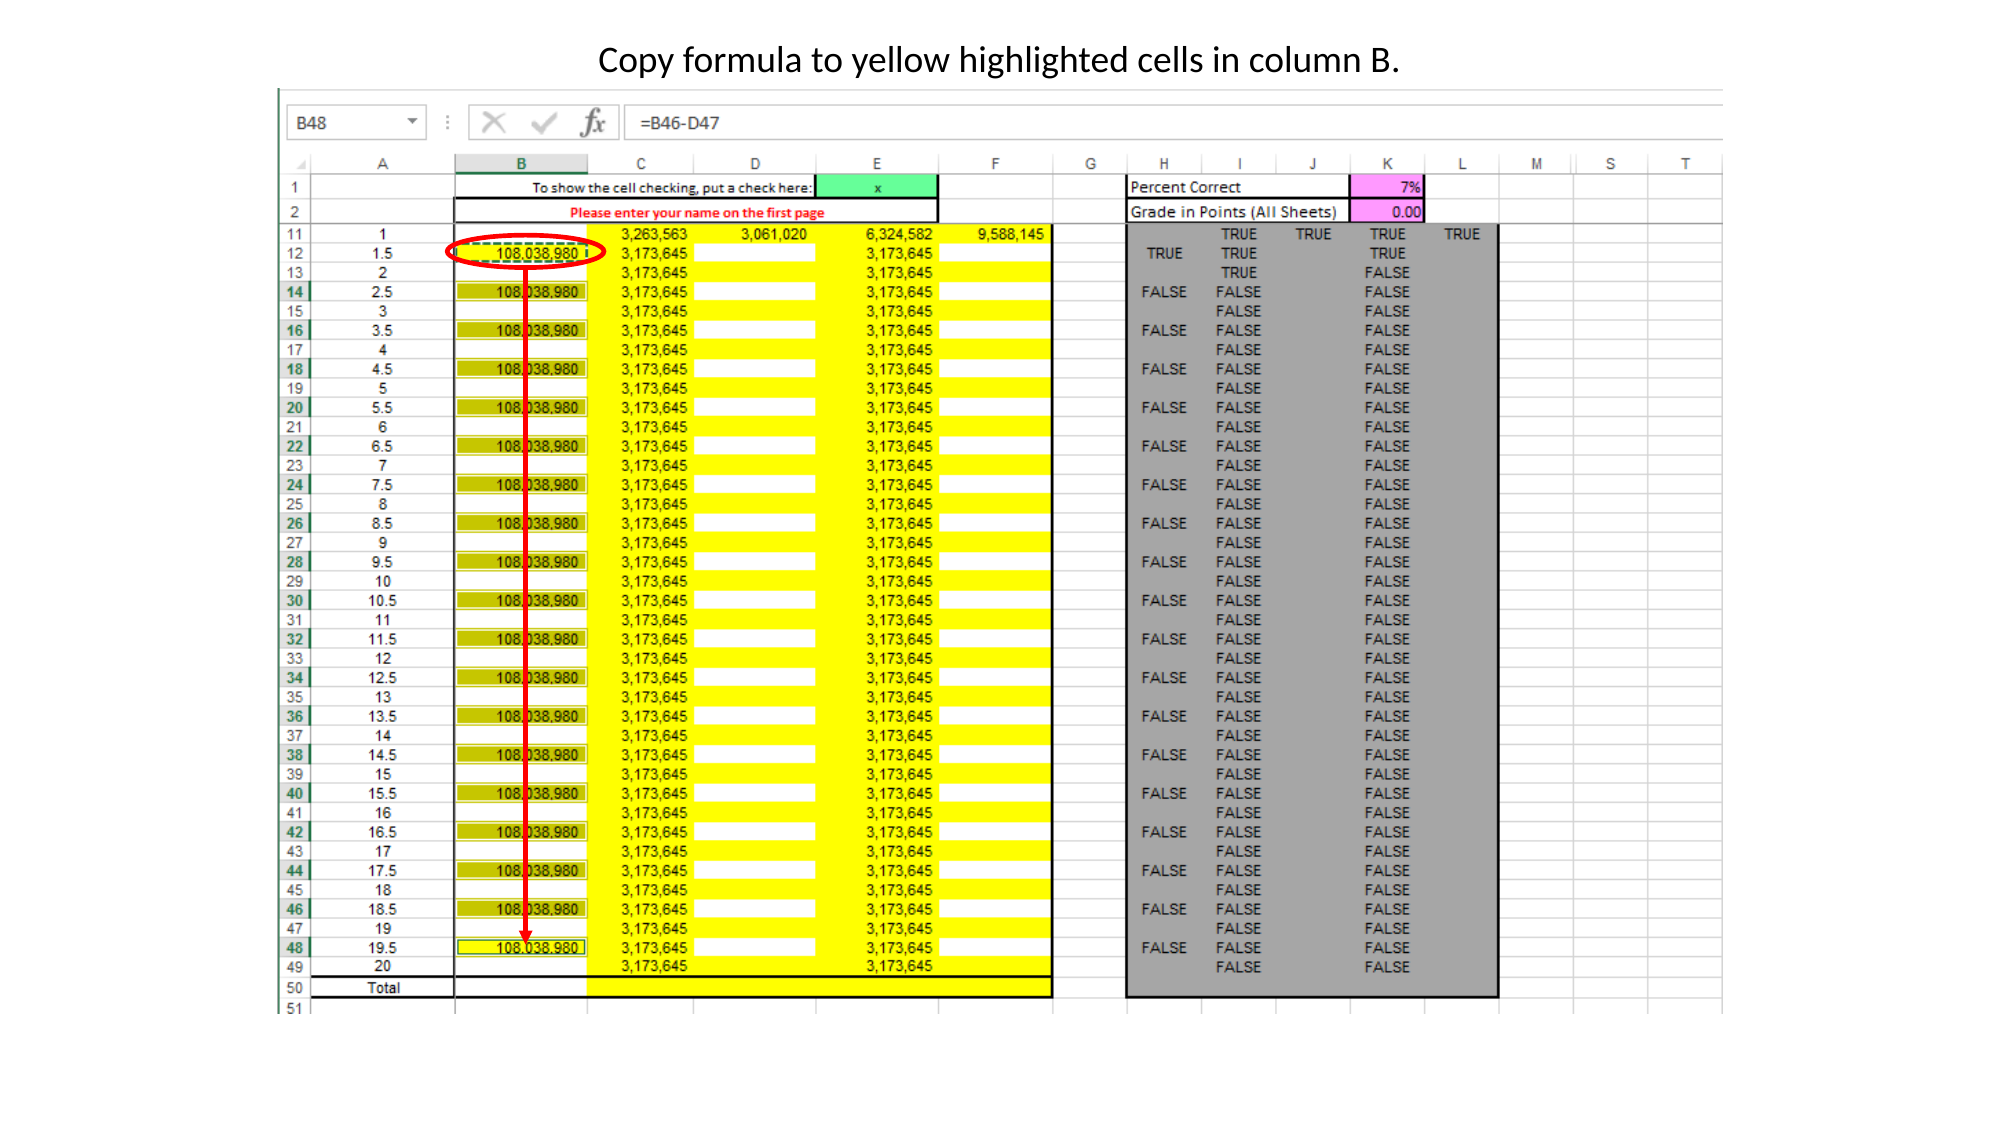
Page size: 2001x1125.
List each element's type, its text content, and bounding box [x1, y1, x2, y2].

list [277, 88, 1723, 1014]
text_box Copy formula to yellow highlighted cells in column B. [583, 27, 1417, 88]
